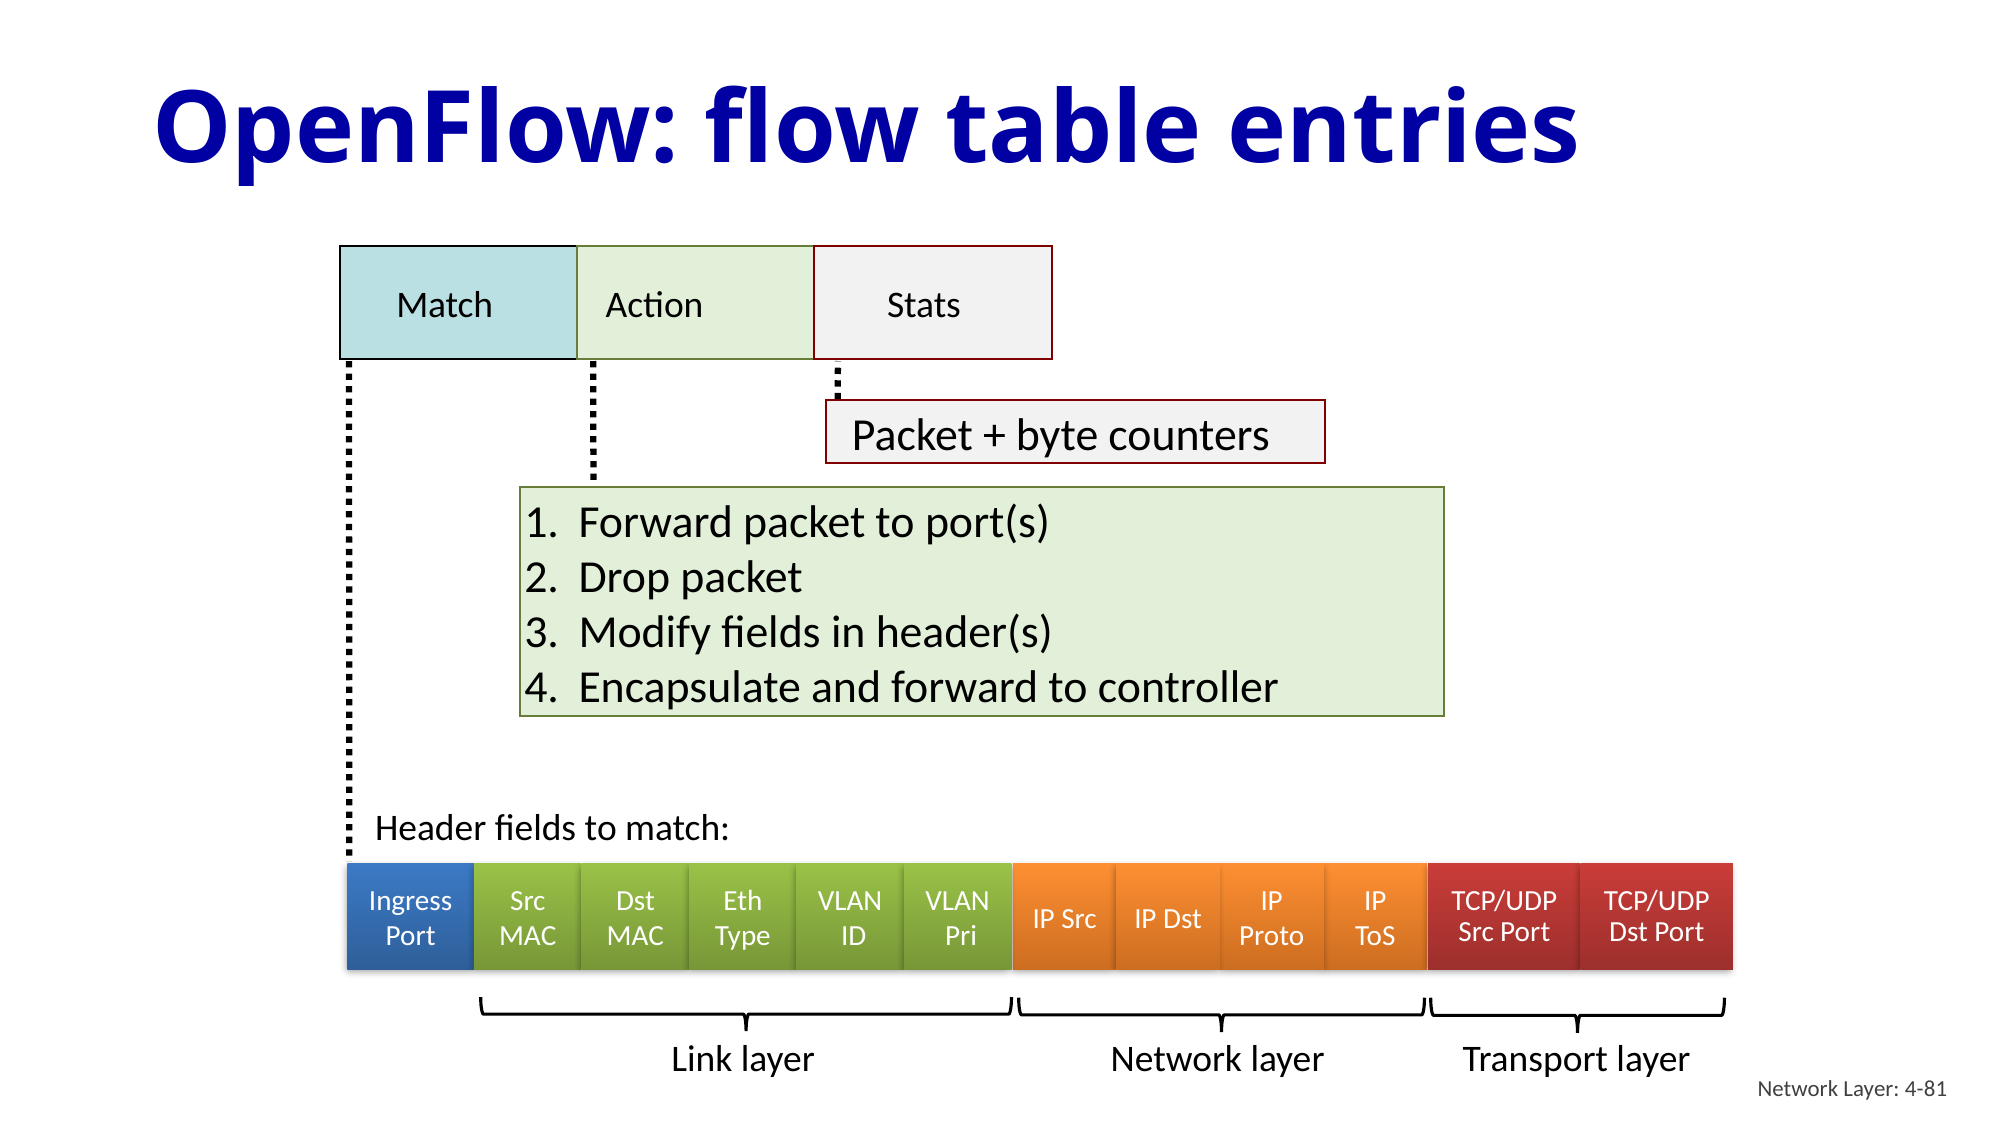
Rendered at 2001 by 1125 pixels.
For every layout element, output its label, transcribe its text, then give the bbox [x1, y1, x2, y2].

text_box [1383, 997, 1770, 1088]
text_box [339, 246, 577, 360]
text_box [577, 246, 814, 360]
text_box Stats [887, 279, 962, 326]
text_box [347, 360, 1733, 970]
text_box [814, 246, 1052, 360]
text_box Match [396, 279, 494, 326]
slide_number Network Layer: 4-81 [1512, 1056, 1963, 1117]
title OpenFlow: flow table entries [137, 56, 1863, 204]
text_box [480, 996, 1012, 1088]
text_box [1018, 997, 1383, 1087]
text_box Action [605, 279, 704, 326]
